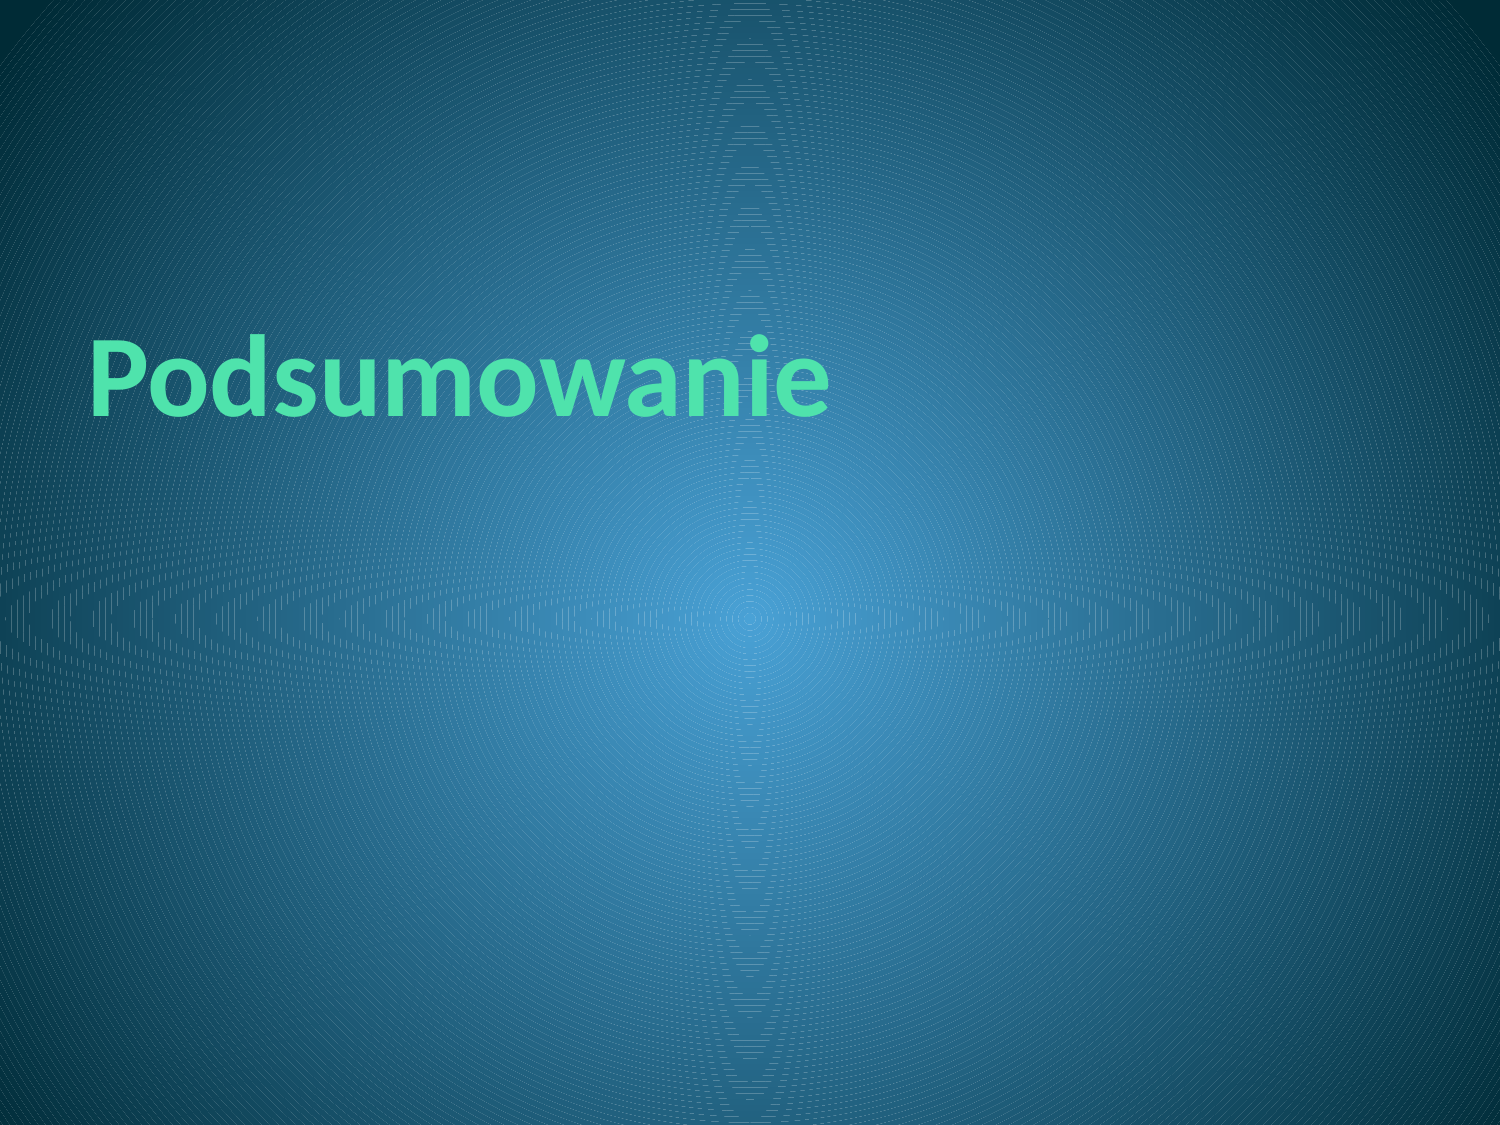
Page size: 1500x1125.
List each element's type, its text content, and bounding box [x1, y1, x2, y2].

title Podsumowanie [86, 216, 1362, 440]
